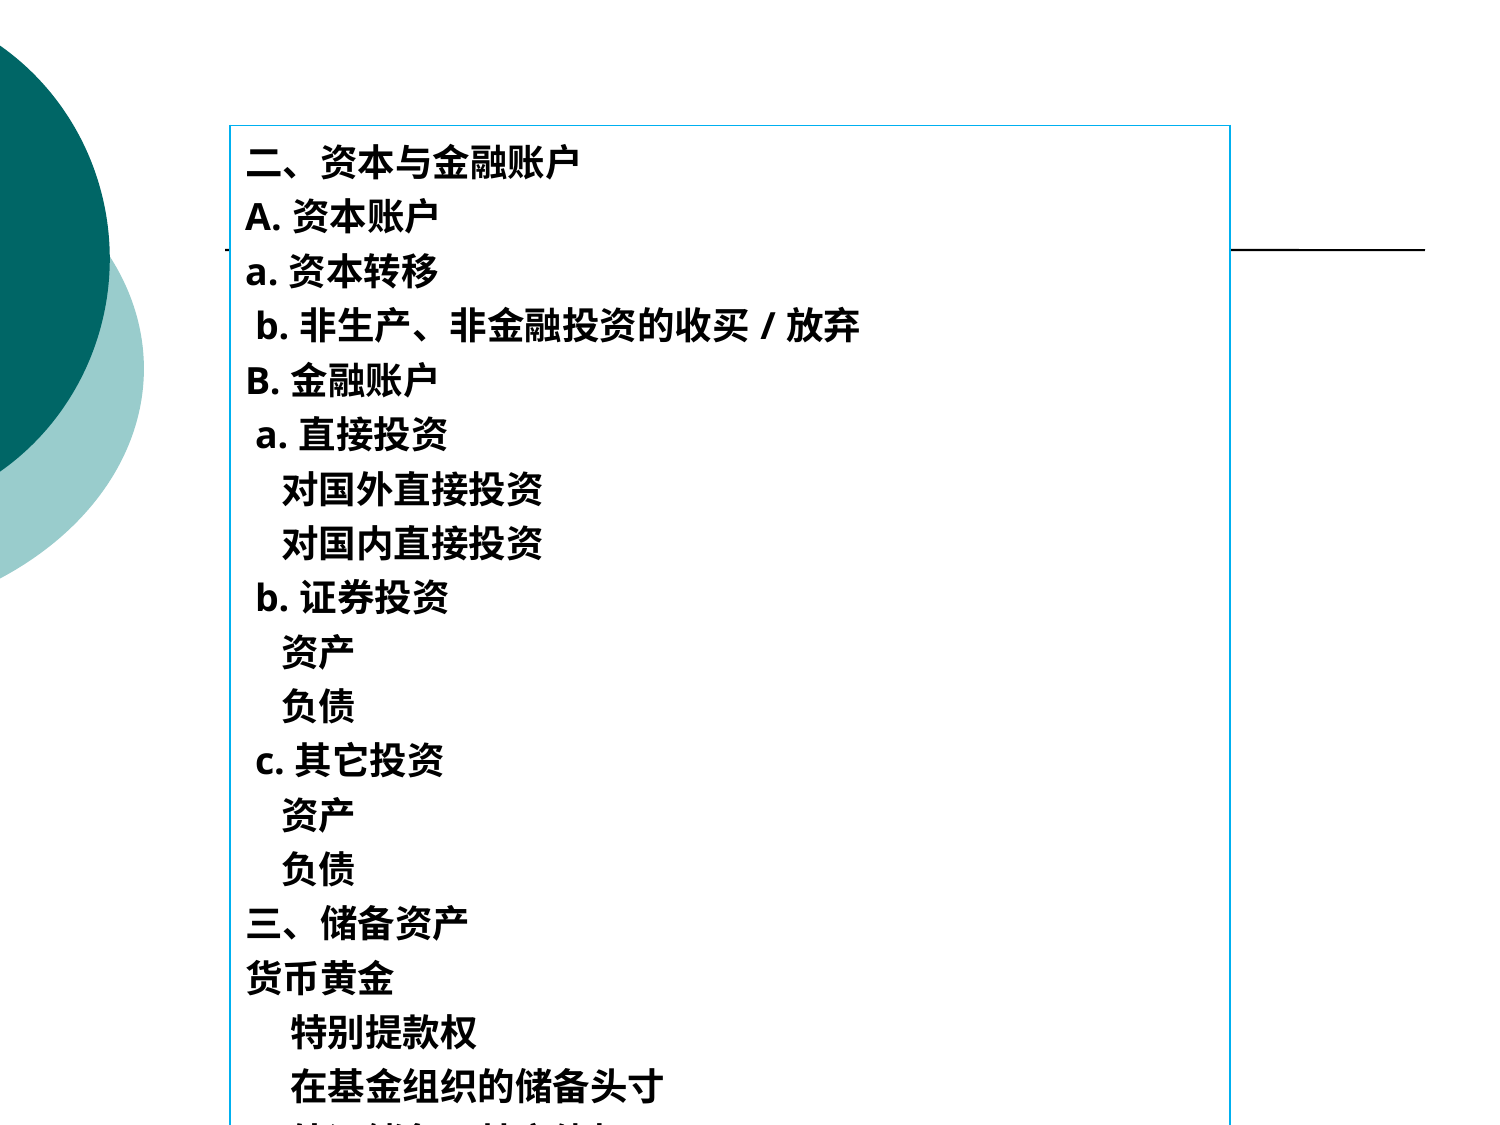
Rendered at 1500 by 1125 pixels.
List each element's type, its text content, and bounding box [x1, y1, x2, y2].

table_header 二、资本与金融账户 A.资本账户 a.资本转移 b.非生产、非金融投资的收买/放弃 B.金融账户 a.直接投资 对国外直接投资 对国内直接投资 b.证券投资 资产 负债 c.其它投资 资产 负债 三、储备资产 货币黄金 特别提款权 在基金组织的储备头寸 外汇储备及其它债权 四、错误与遗漏 [231, 126, 1229, 1125]
